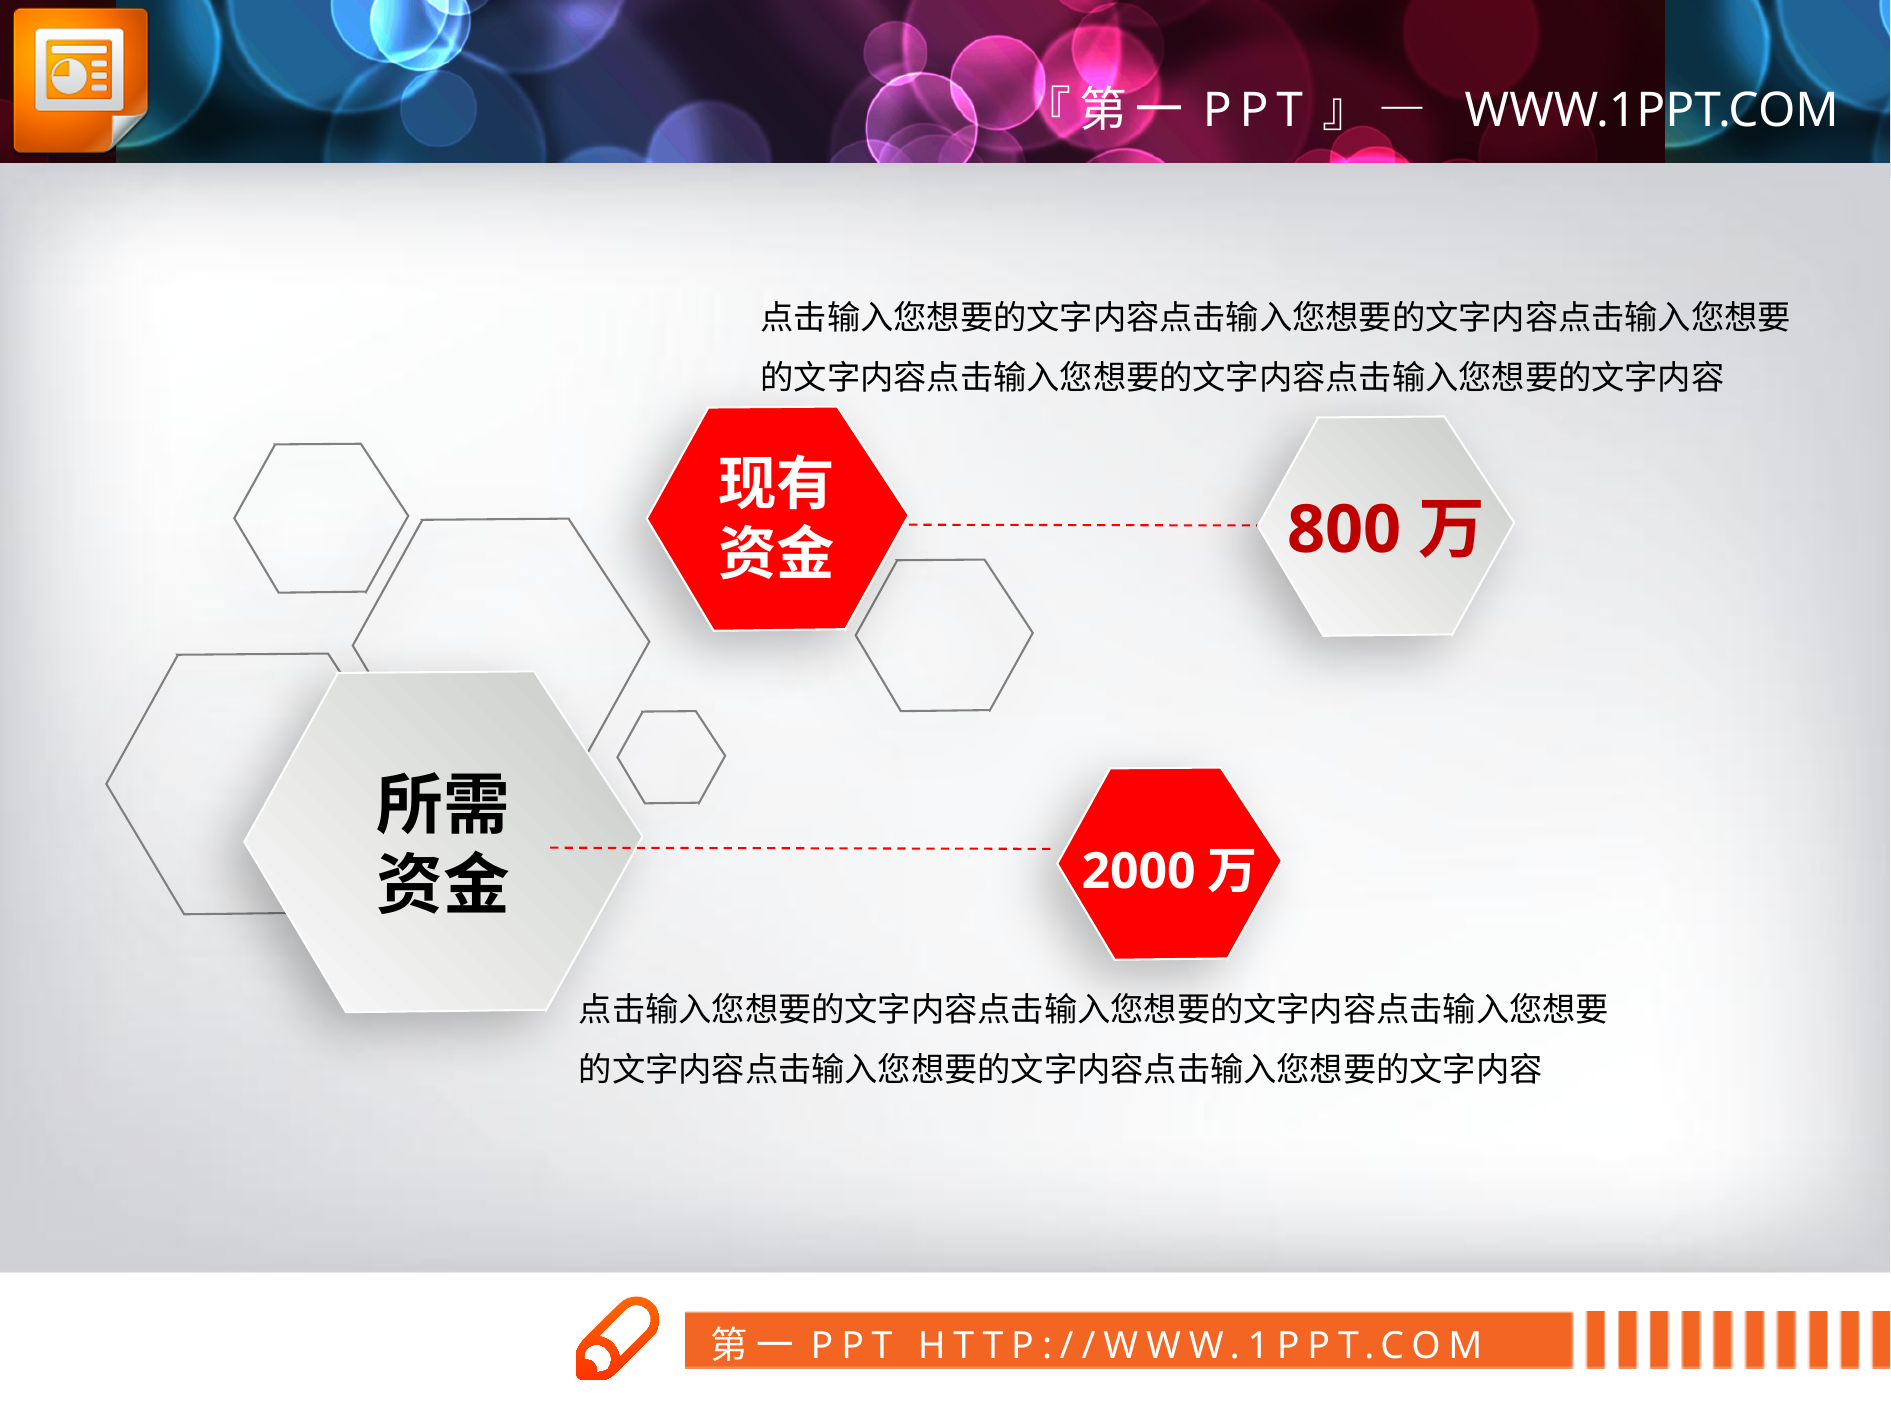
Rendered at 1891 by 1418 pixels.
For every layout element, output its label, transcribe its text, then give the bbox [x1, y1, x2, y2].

picture [0, 0, 1891, 1275]
text_box 点击输入您想要的文字内容点击输入您想要的文字内容点击输入您想要的文字内容点击输入您想要的文字内容点击输入您想要的文字内容 [746, 269, 1818, 464]
text_box [106, 653, 304, 915]
picture [685, 1311, 1891, 1369]
text_box 2000万 [1066, 830, 1273, 906]
text_box [1075, 767, 1262, 830]
text_box [617, 711, 726, 804]
text_box [1082, 906, 1257, 960]
text_box [1273, 846, 1282, 877]
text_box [646, 406, 909, 631]
text_box [234, 443, 409, 593]
text_box [1057, 847, 1066, 879]
text_box 800万 [1260, 464, 1515, 636]
text_box [862, 559, 1033, 712]
text_box 点击输入您想要的文字内容点击输入您想要的文字内容点击输入您想要的文字内容点击输入您想要的文字内容点击输入您想要的文字内容 [564, 960, 1636, 1156]
text_box 所需 资金 [244, 671, 631, 1013]
text_box [352, 518, 650, 723]
